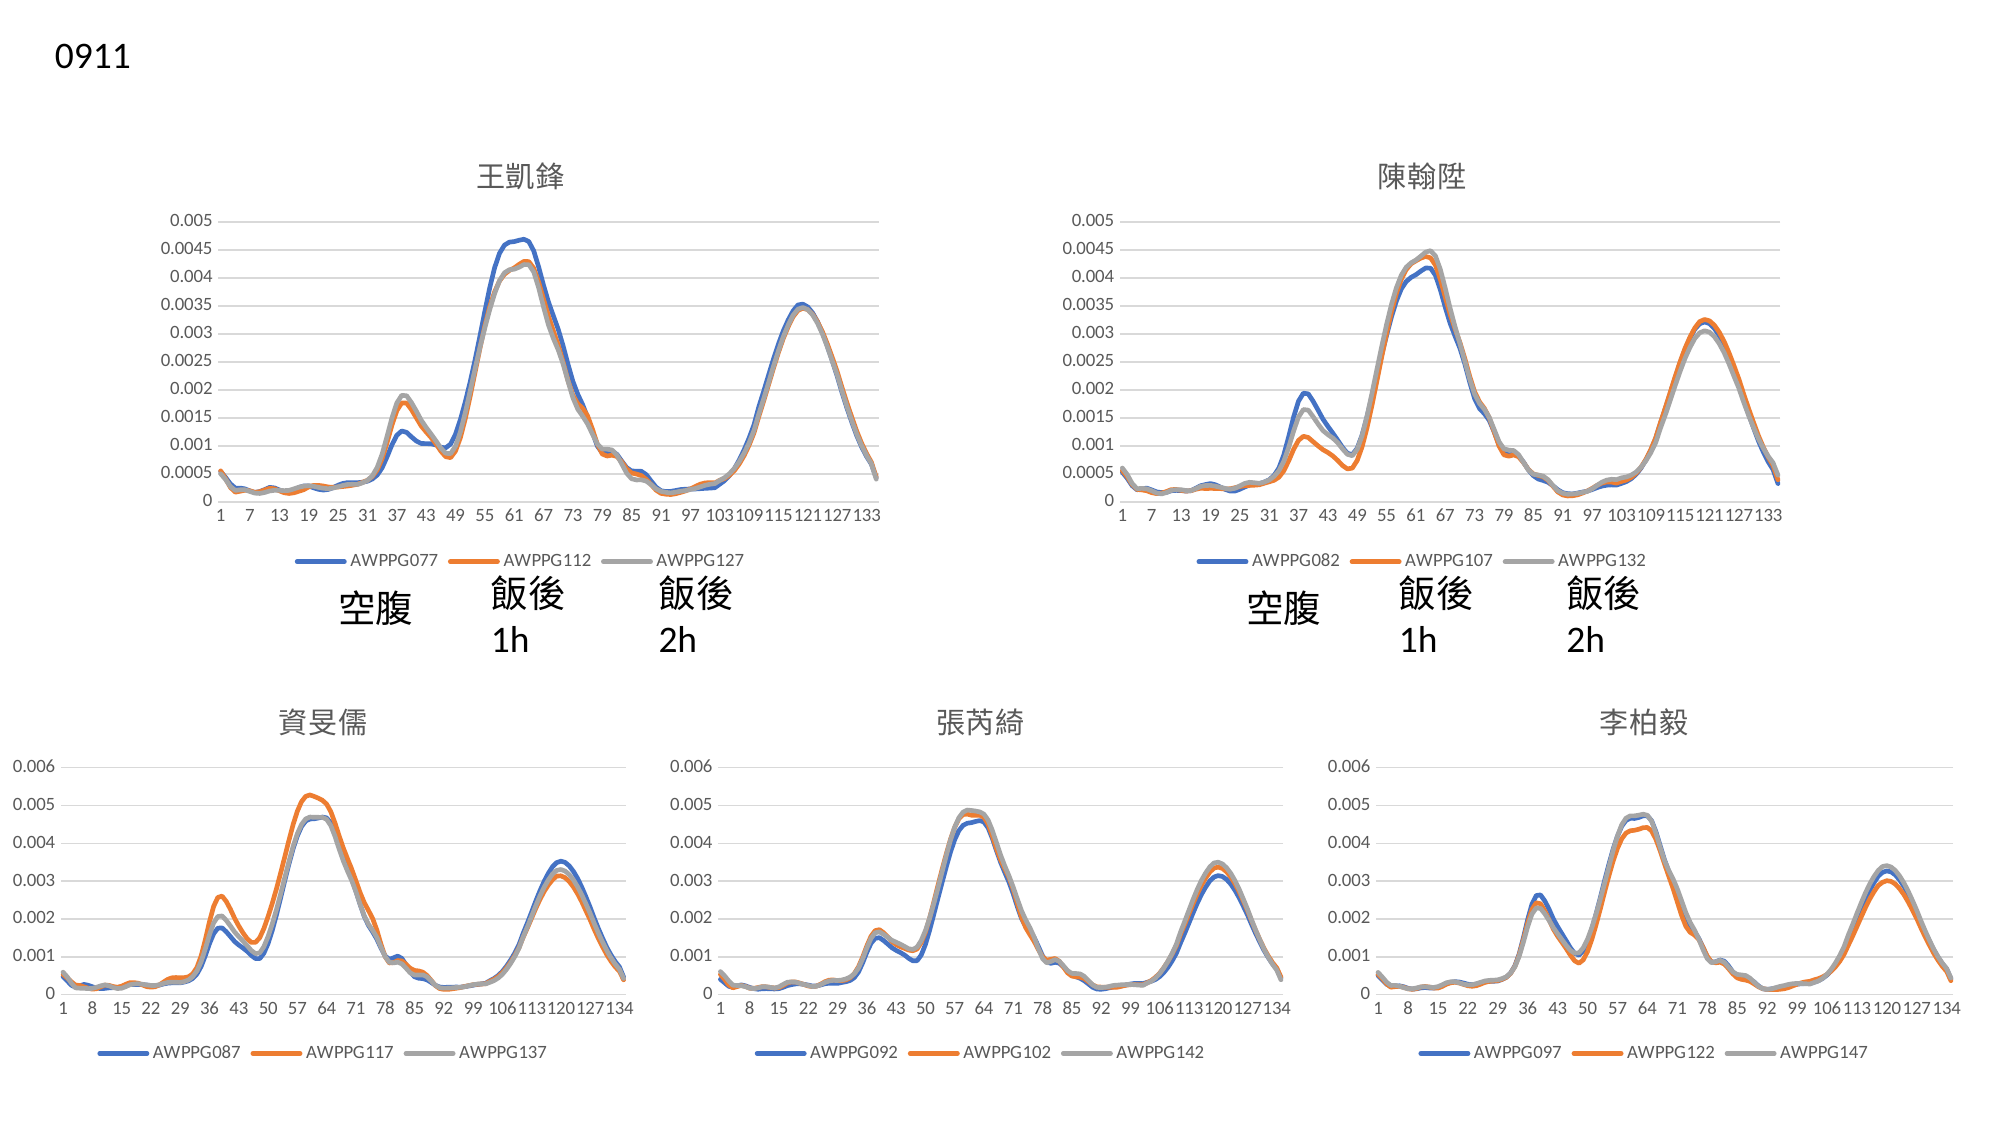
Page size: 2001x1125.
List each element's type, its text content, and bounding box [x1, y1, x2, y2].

chart [145, 127, 896, 578]
text_box 飯後1h [1383, 578, 1490, 668]
text_box 飯後 2h [1551, 578, 1657, 668]
text_box 空腹 [1231, 578, 1337, 638]
chart [1047, 127, 1798, 578]
text_box 飯後 2h [643, 578, 749, 668]
text_box 空腹 [323, 578, 429, 638]
chart [0, 674, 647, 1069]
text_box 0911 [40, 24, 146, 84]
chart [1314, 674, 1975, 1069]
chart [657, 674, 1304, 1069]
text_box 飯後1h [475, 578, 582, 668]
